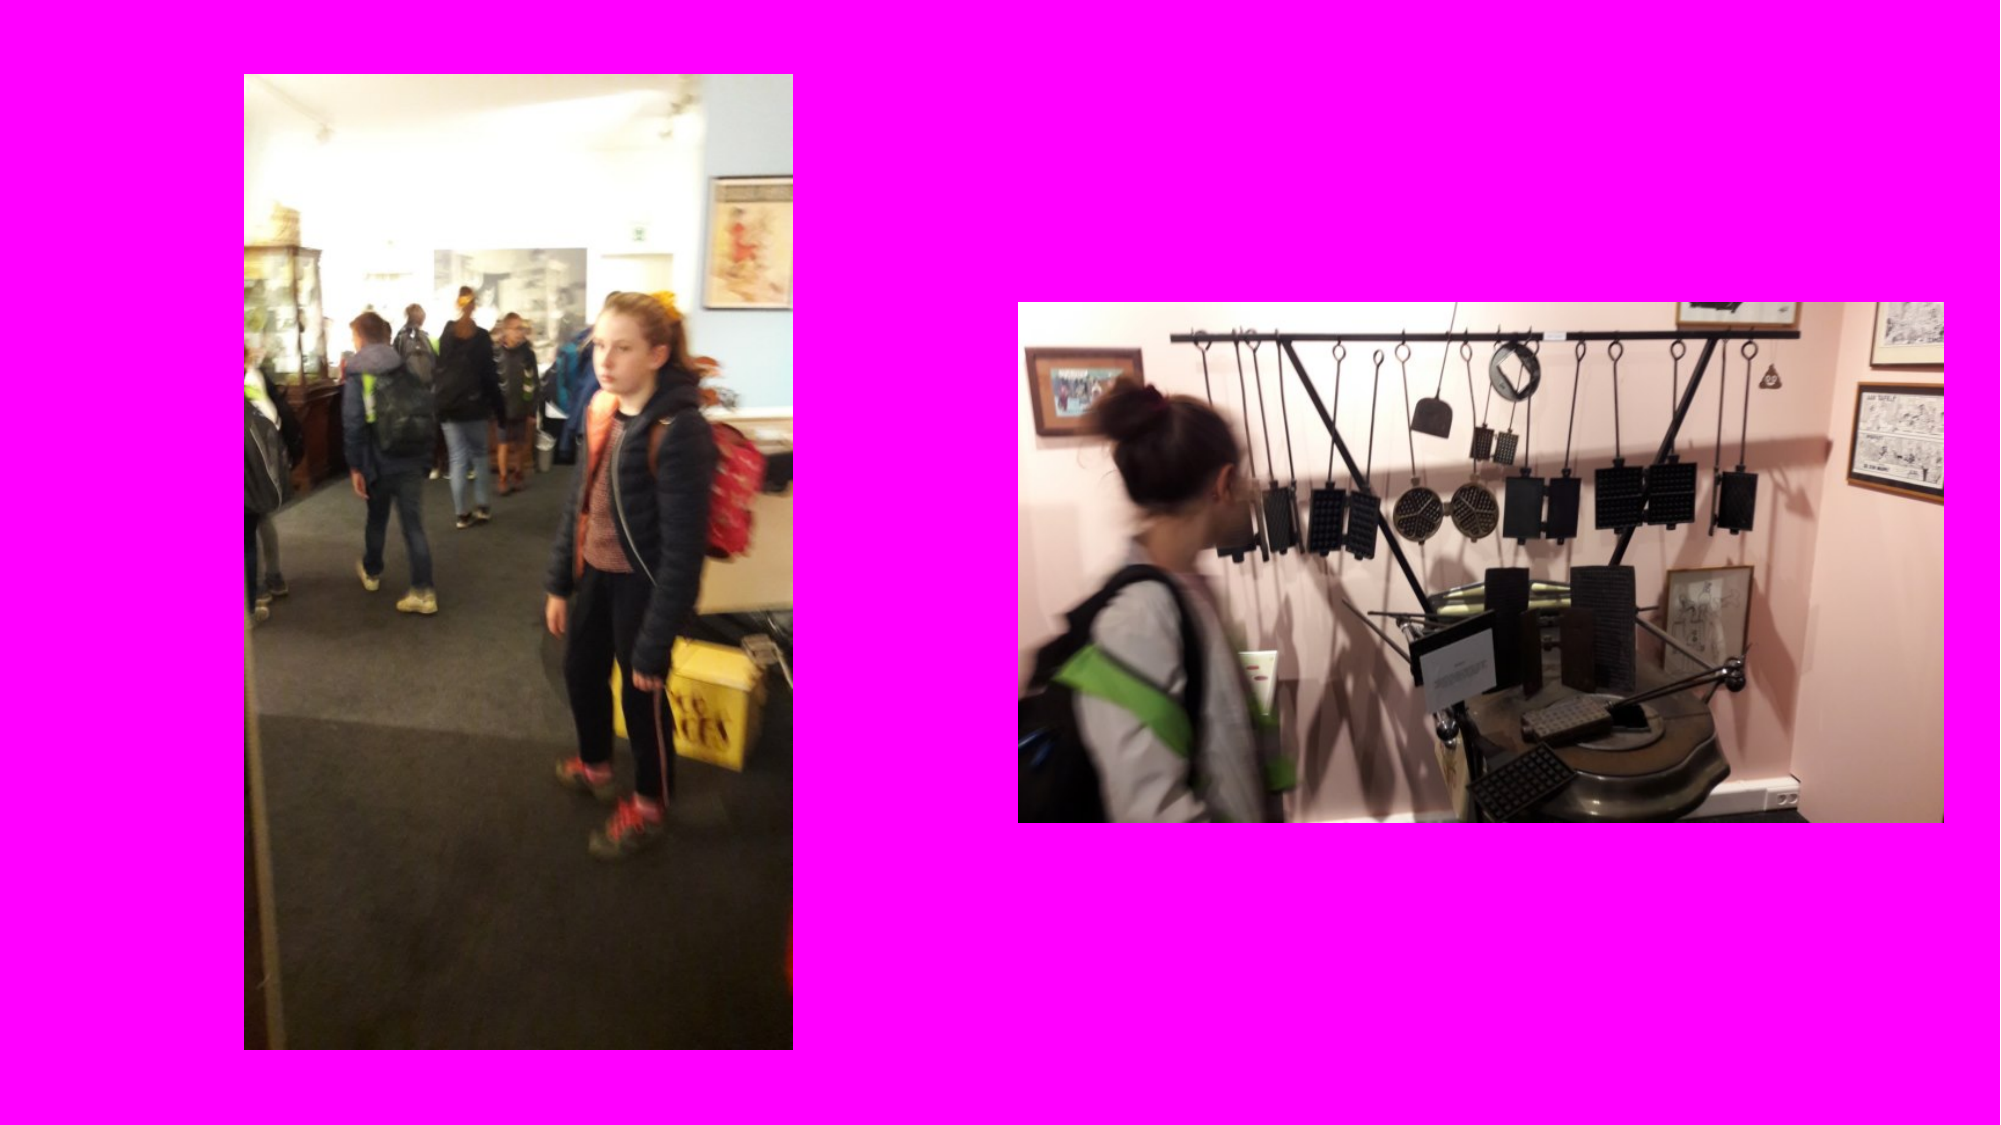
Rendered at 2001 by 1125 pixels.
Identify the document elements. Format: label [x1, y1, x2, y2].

picture [244, 74, 793, 1050]
picture [1018, 302, 1944, 823]
